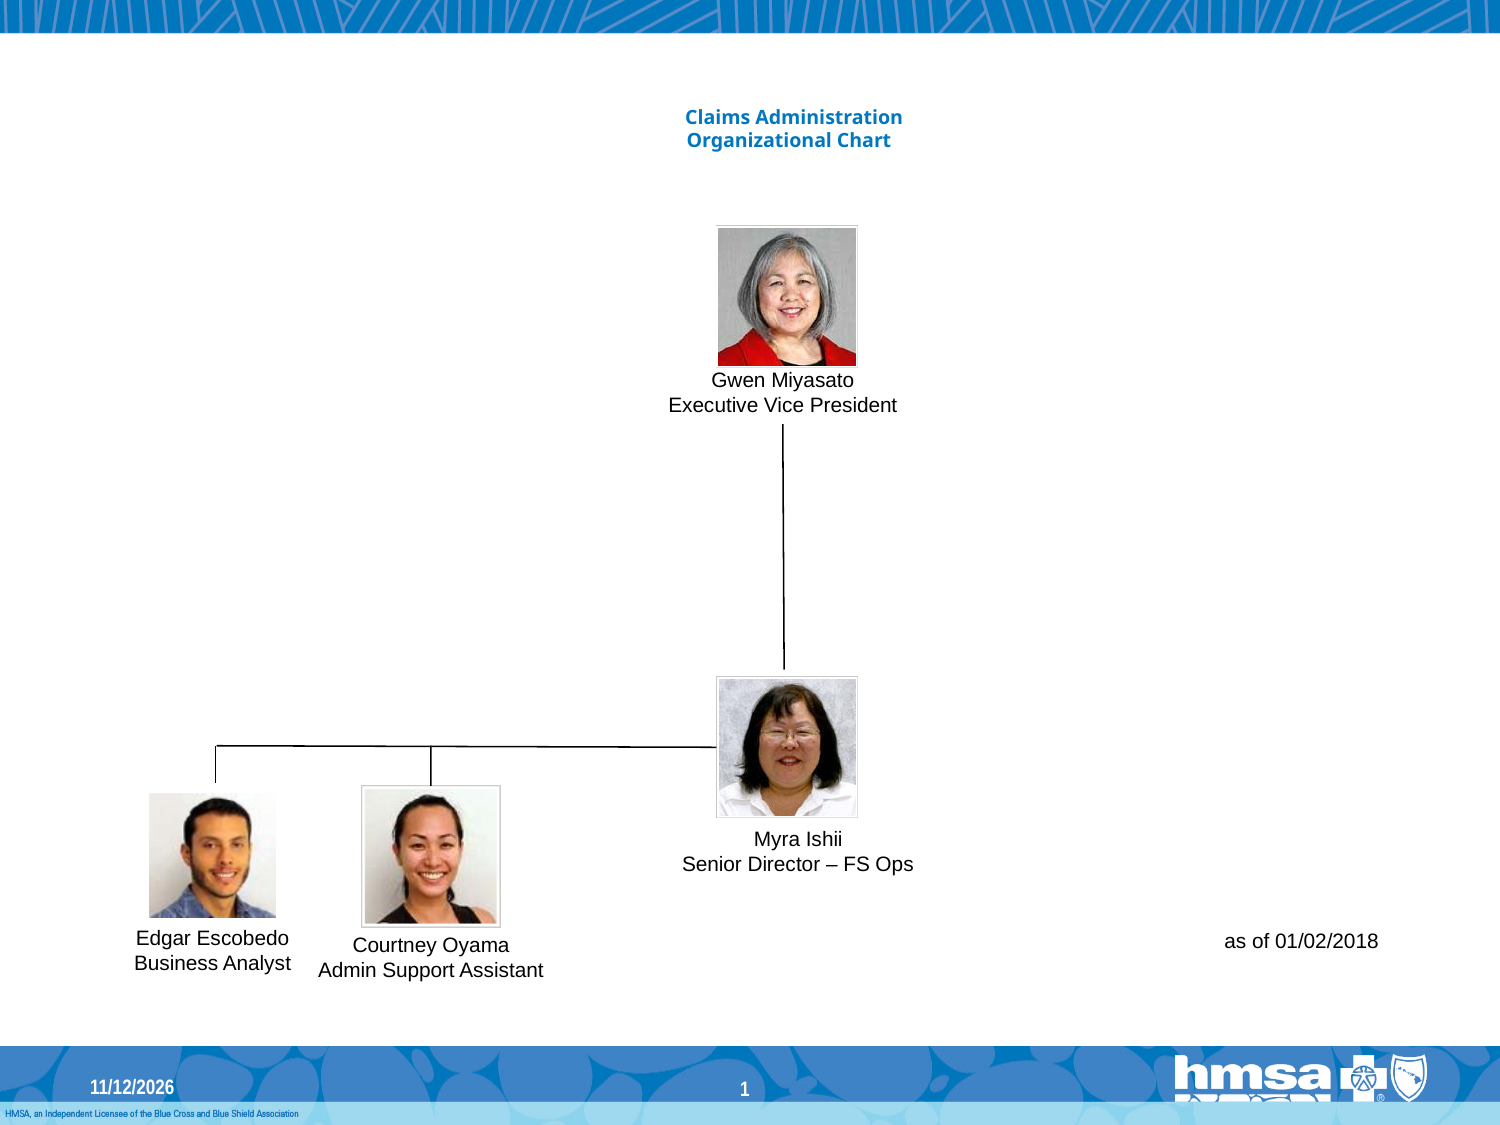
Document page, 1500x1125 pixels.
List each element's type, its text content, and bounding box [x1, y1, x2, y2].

picture [149, 791, 276, 918]
picture [716, 224, 858, 368]
slide_number 1 [725, 1064, 1075, 1113]
text_box as of 01/02/2018 [1209, 920, 1394, 961]
text_box Edgar Escobedo Business Analyst [96, 917, 329, 982]
text_box Gwen Miyasato Executive Vice President [645, 359, 920, 424]
picture [360, 785, 501, 928]
title Claims Administration Organizational Chart [300, 50, 1294, 175]
picture [716, 676, 858, 819]
text_box Myra Ishii Senior Director – FS Ops [660, 817, 936, 883]
picture [0, 1046, 1500, 1125]
picture [0, 0, 1500, 34]
text_box Courtney Oyama Admin Support Assistant [293, 923, 568, 989]
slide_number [75, 1059, 425, 1113]
